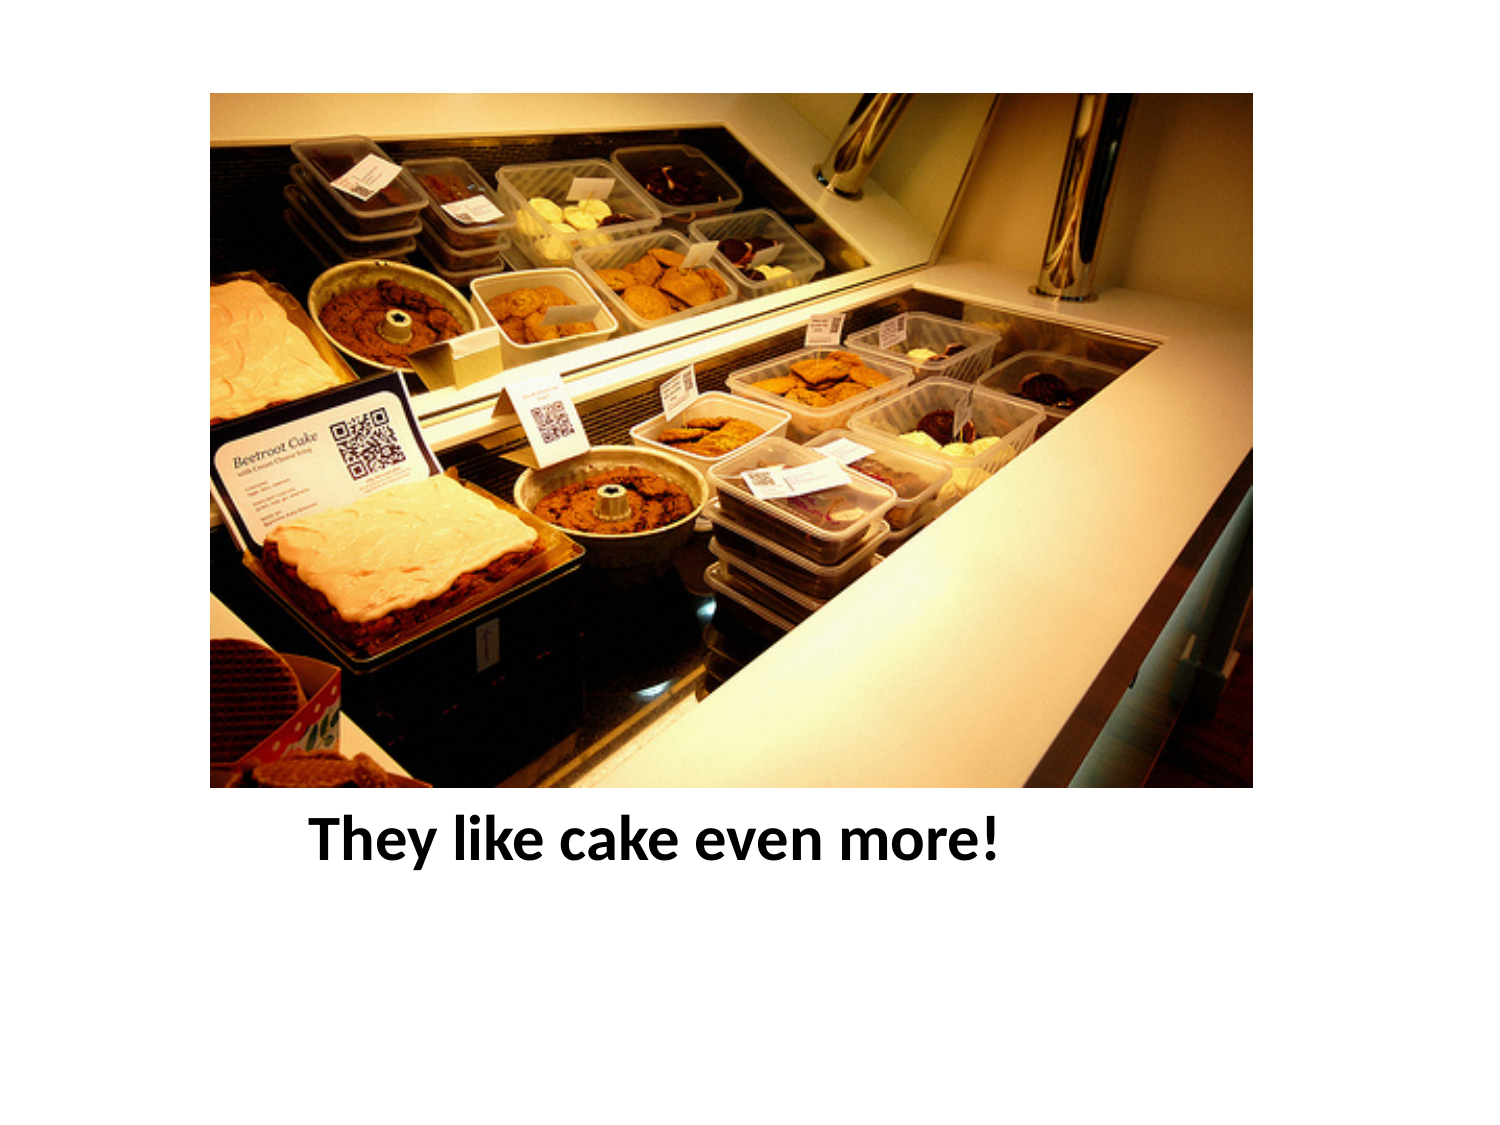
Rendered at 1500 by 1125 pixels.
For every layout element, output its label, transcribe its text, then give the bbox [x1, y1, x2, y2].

title They like cake even more! [294, 797, 1194, 881]
picture [210, 93, 1253, 788]
